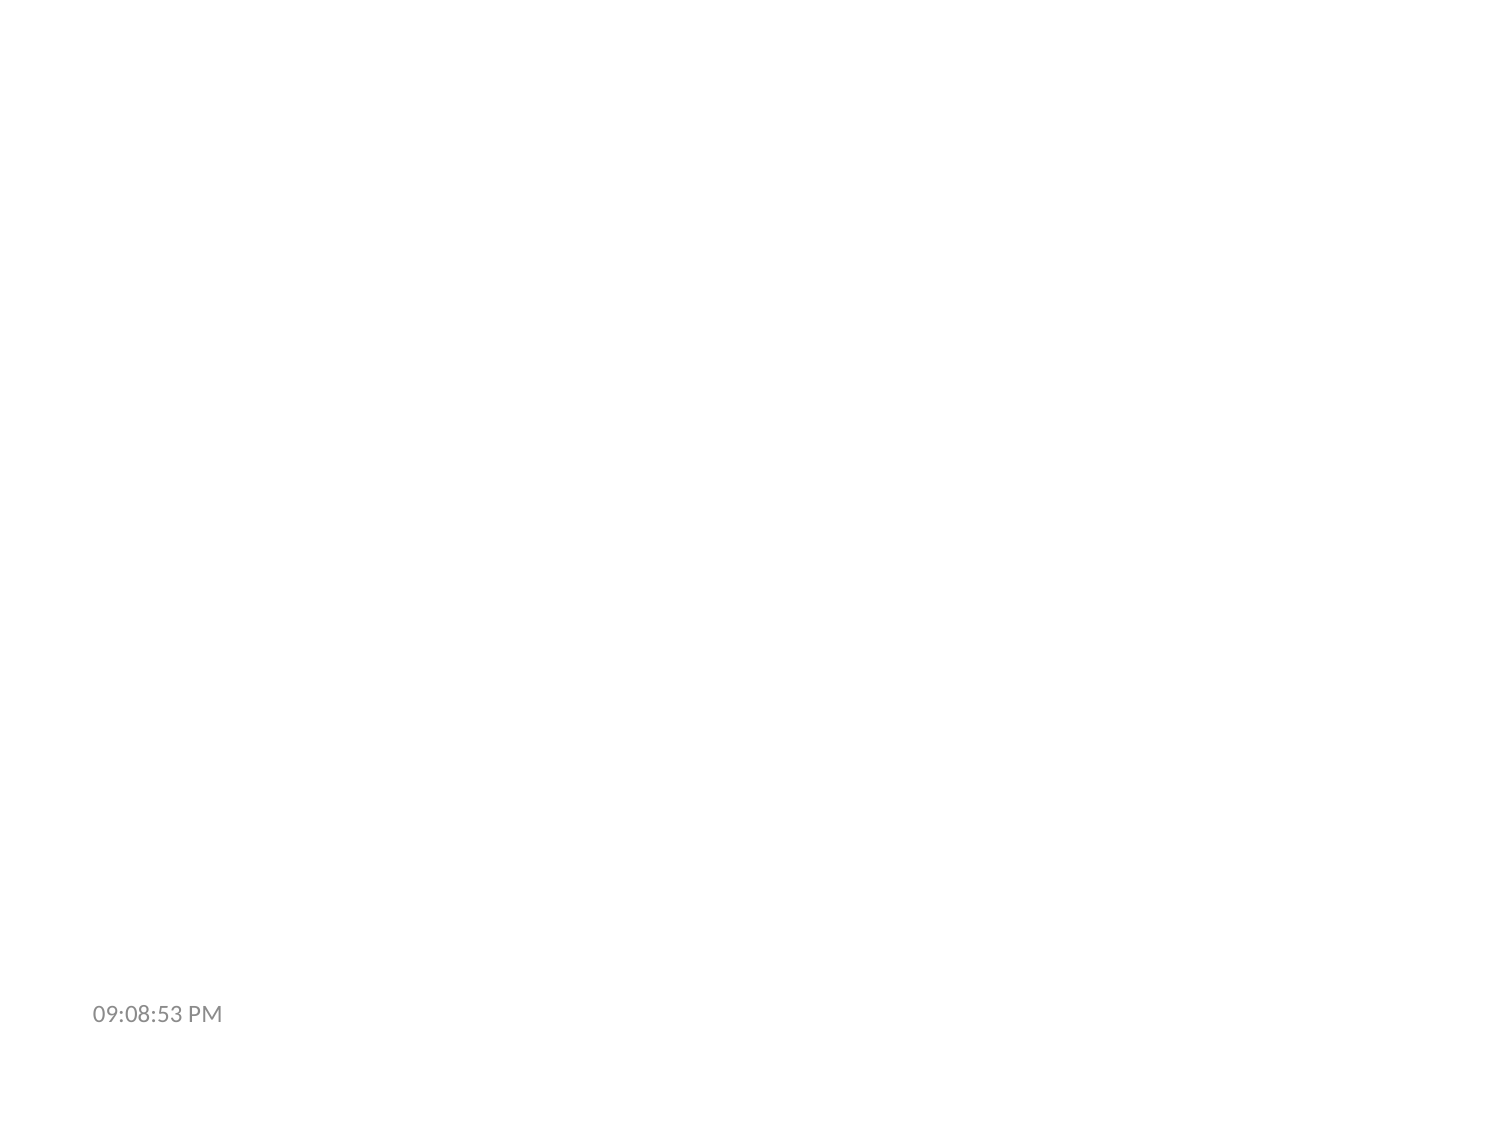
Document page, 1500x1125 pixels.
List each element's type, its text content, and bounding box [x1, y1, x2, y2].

text_box 3:35:09 PM [77, 982, 428, 1043]
